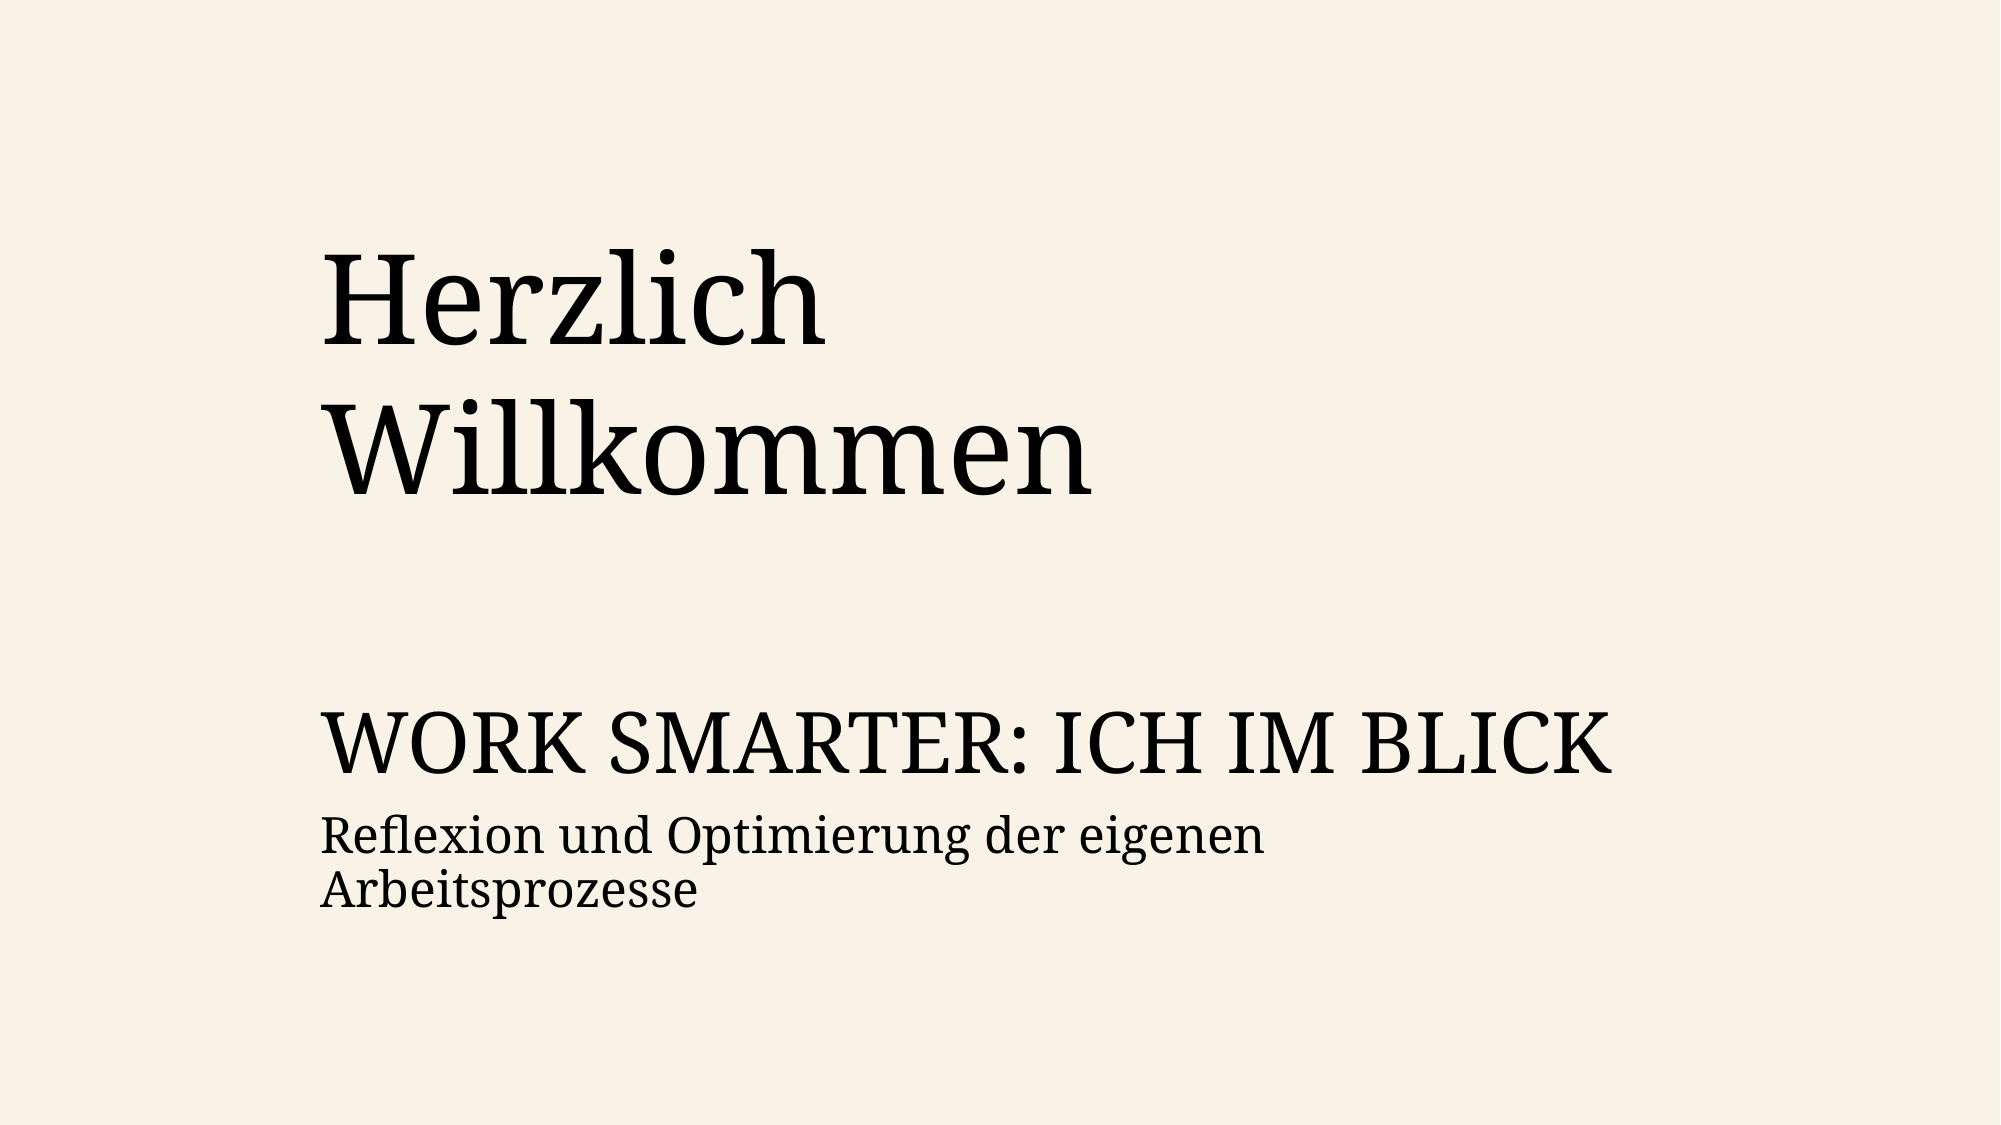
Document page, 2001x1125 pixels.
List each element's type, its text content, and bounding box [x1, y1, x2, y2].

text_box Herzlich Willkommen [305, 212, 1302, 527]
title work smarter: Ich im Blick [305, 627, 1763, 800]
subtitle Reflexion und Optimierung der eigenen Arbeitsprozesse [305, 802, 1521, 993]
